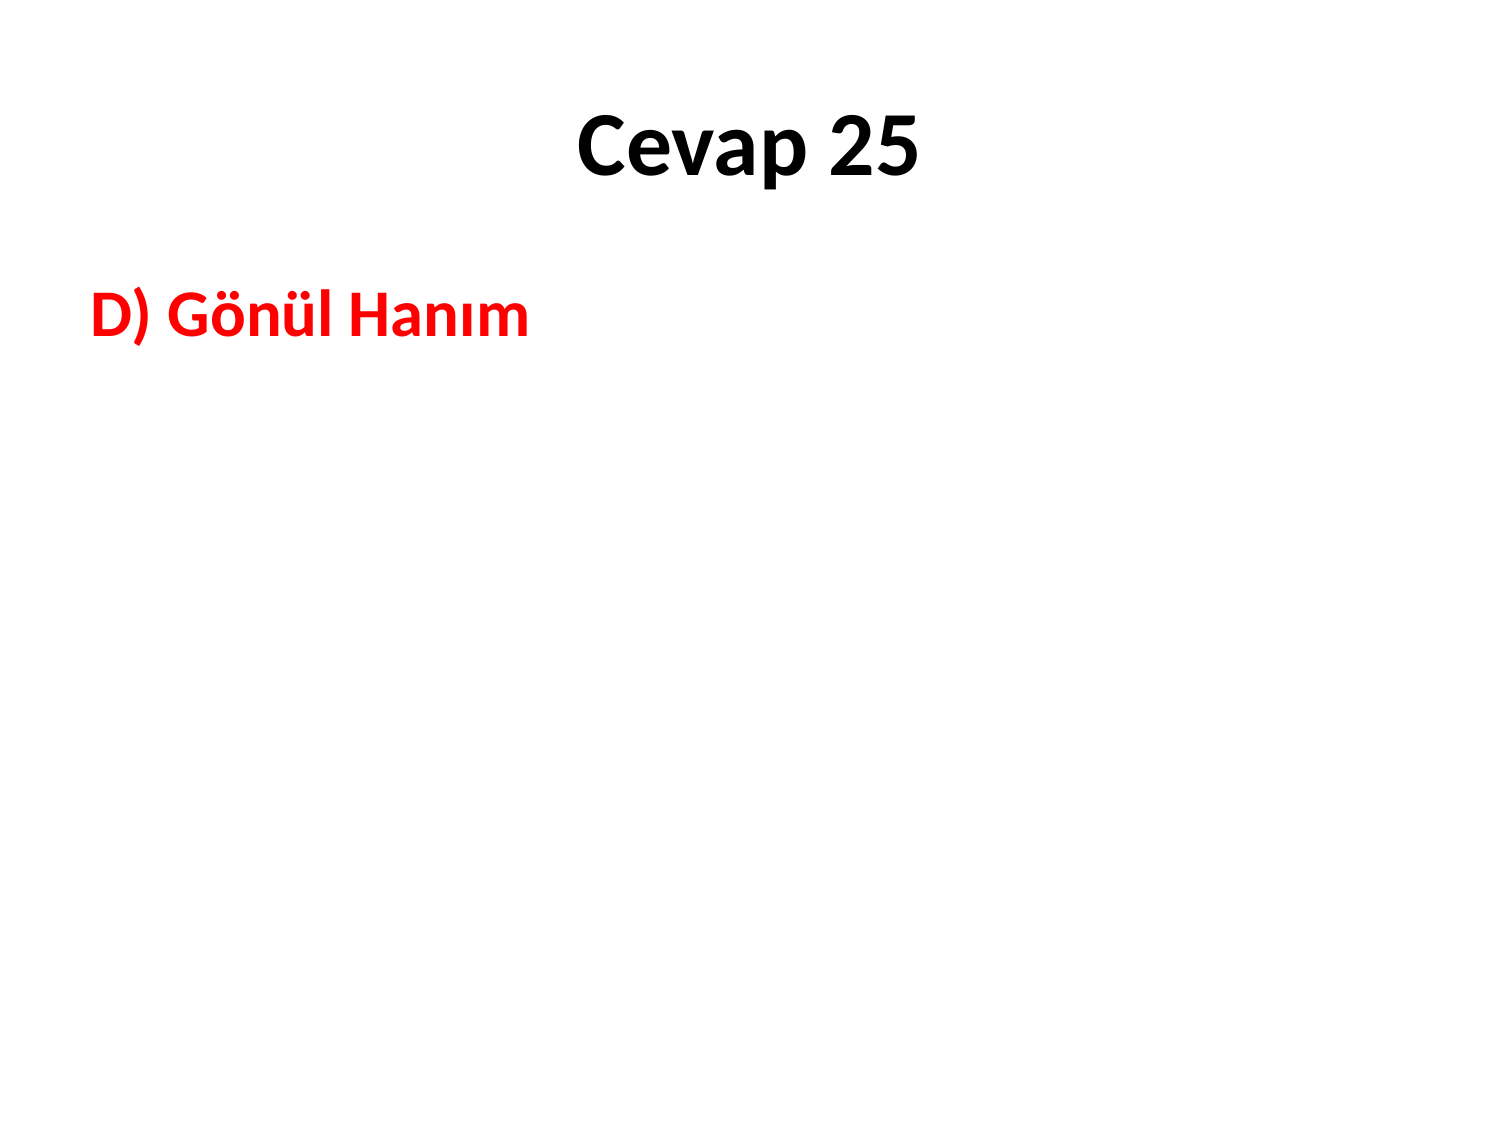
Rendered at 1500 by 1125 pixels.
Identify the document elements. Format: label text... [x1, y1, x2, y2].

list D) Gönül Hanım [75, 262, 1425, 1005]
title Cevap 25 [75, 45, 1425, 233]
